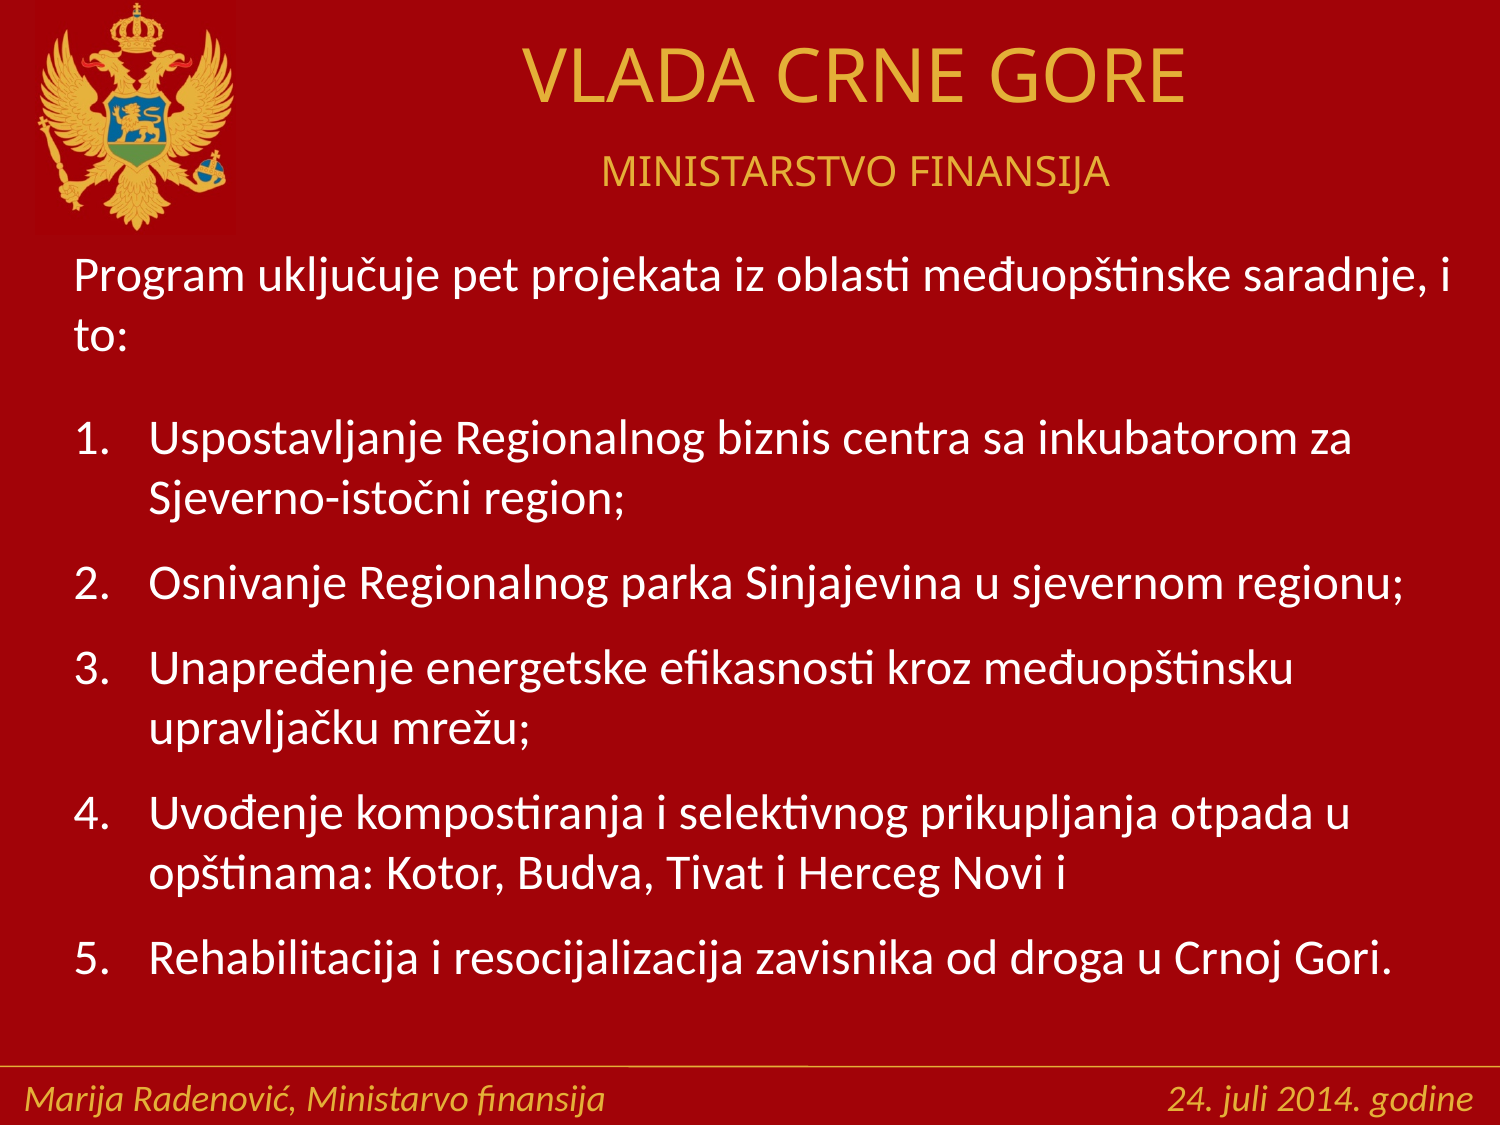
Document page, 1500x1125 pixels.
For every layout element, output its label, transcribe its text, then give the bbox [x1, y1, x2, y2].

title VLADA CRNE GORE Ministarstvo finansija [257, 0, 1454, 234]
subtitle Marija Radenović, Ministarvo finansija 24. juli 2014. godine [0, 1072, 1500, 1125]
text_box Program uključuje pet projekata iz oblasti međuopštinske saradnje, i to: Uspostavljanje Regionalnog biznis centra sa inkubatorom za Sjeverno-istočni region; Osnivanje Regionalnog parka Sinjajevina u sjevernom regionu; Unapređenje energetske efikasnosti kroz međuopštinsku upravljačku mrežu; Uvođenje kompostiranja i selektivnog prikupljanja otpada u opštinama: Kotor, Budva, Tivat i Herceg Novi i Rehabilitacija i resocijalizacija zavisnika od droga u Crnoj Gori. [58, 234, 1500, 992]
picture [34, 0, 237, 235]
